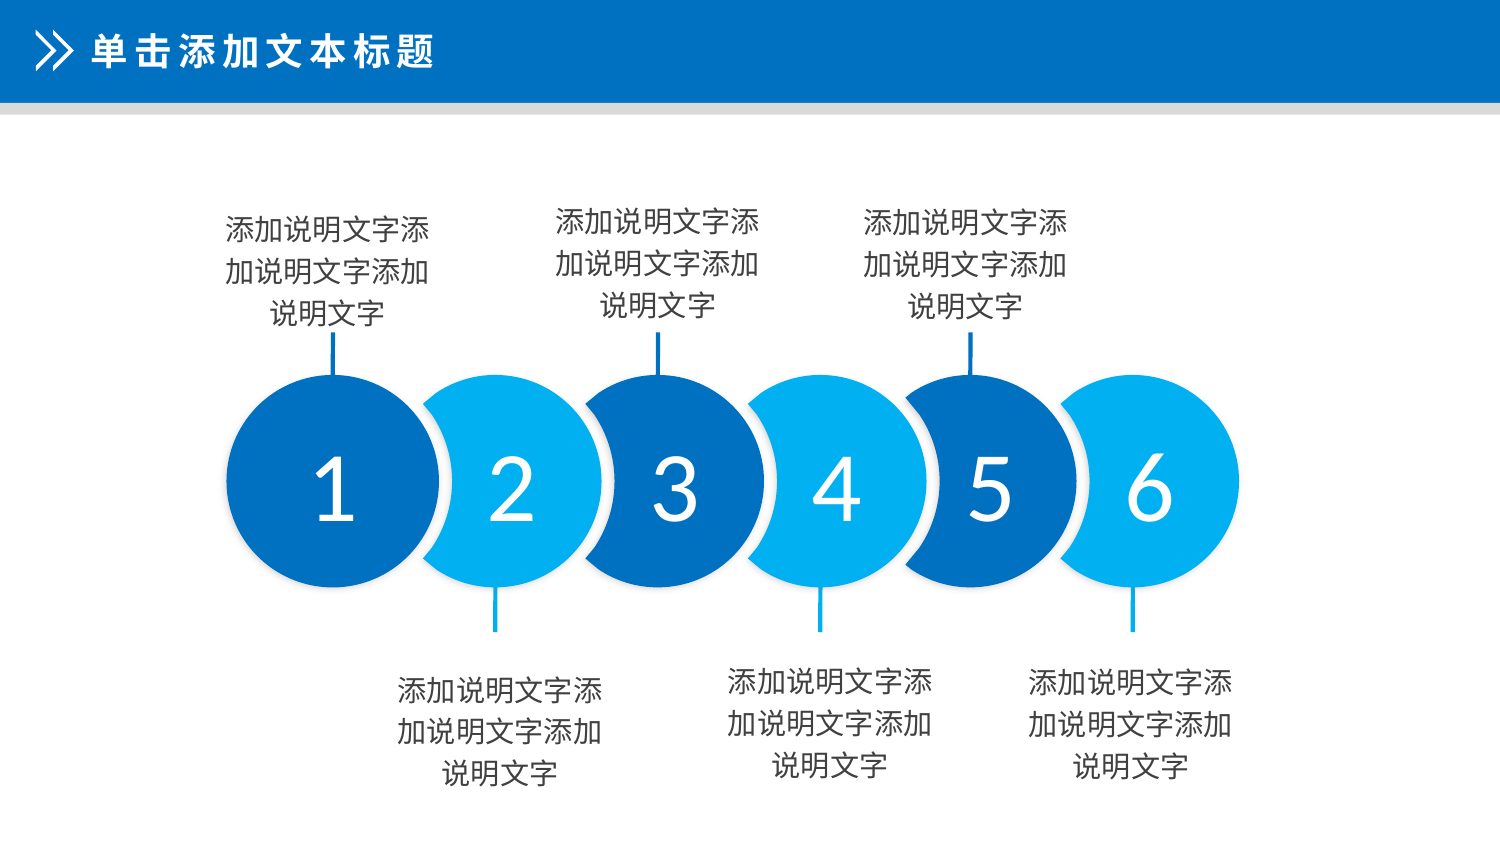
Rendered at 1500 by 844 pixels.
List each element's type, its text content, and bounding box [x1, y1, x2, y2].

text_box 3 [585, 374, 764, 588]
text_box 添加说明文字添加说明文字添加说明文字 [530, 188, 785, 330]
text_box 添加说明文字添加说明文字添加说明文字 [200, 197, 455, 338]
text_box [0, 0, 1500, 101]
text_box 单击添加文本标题 [76, 20, 450, 80]
text_box 2 [422, 374, 602, 588]
text_box 5 [905, 374, 1077, 588]
text_box [0, 101, 1500, 117]
text_box 添加说明文字添加说明文字添加说明文字 [703, 648, 958, 790]
text_box 添加说明文字添加说明文字添加说明文字 [373, 657, 628, 798]
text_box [20, 35, 69, 66]
text_box 添加说明文字添加说明文字添加说明文字 [838, 190, 1093, 331]
text_box 6 [1060, 374, 1240, 588]
text_box 添加说明文字添加说明文字添加说明文字 [1003, 650, 1258, 791]
text_box 4 [747, 374, 927, 588]
text_box 1 [226, 375, 439, 588]
